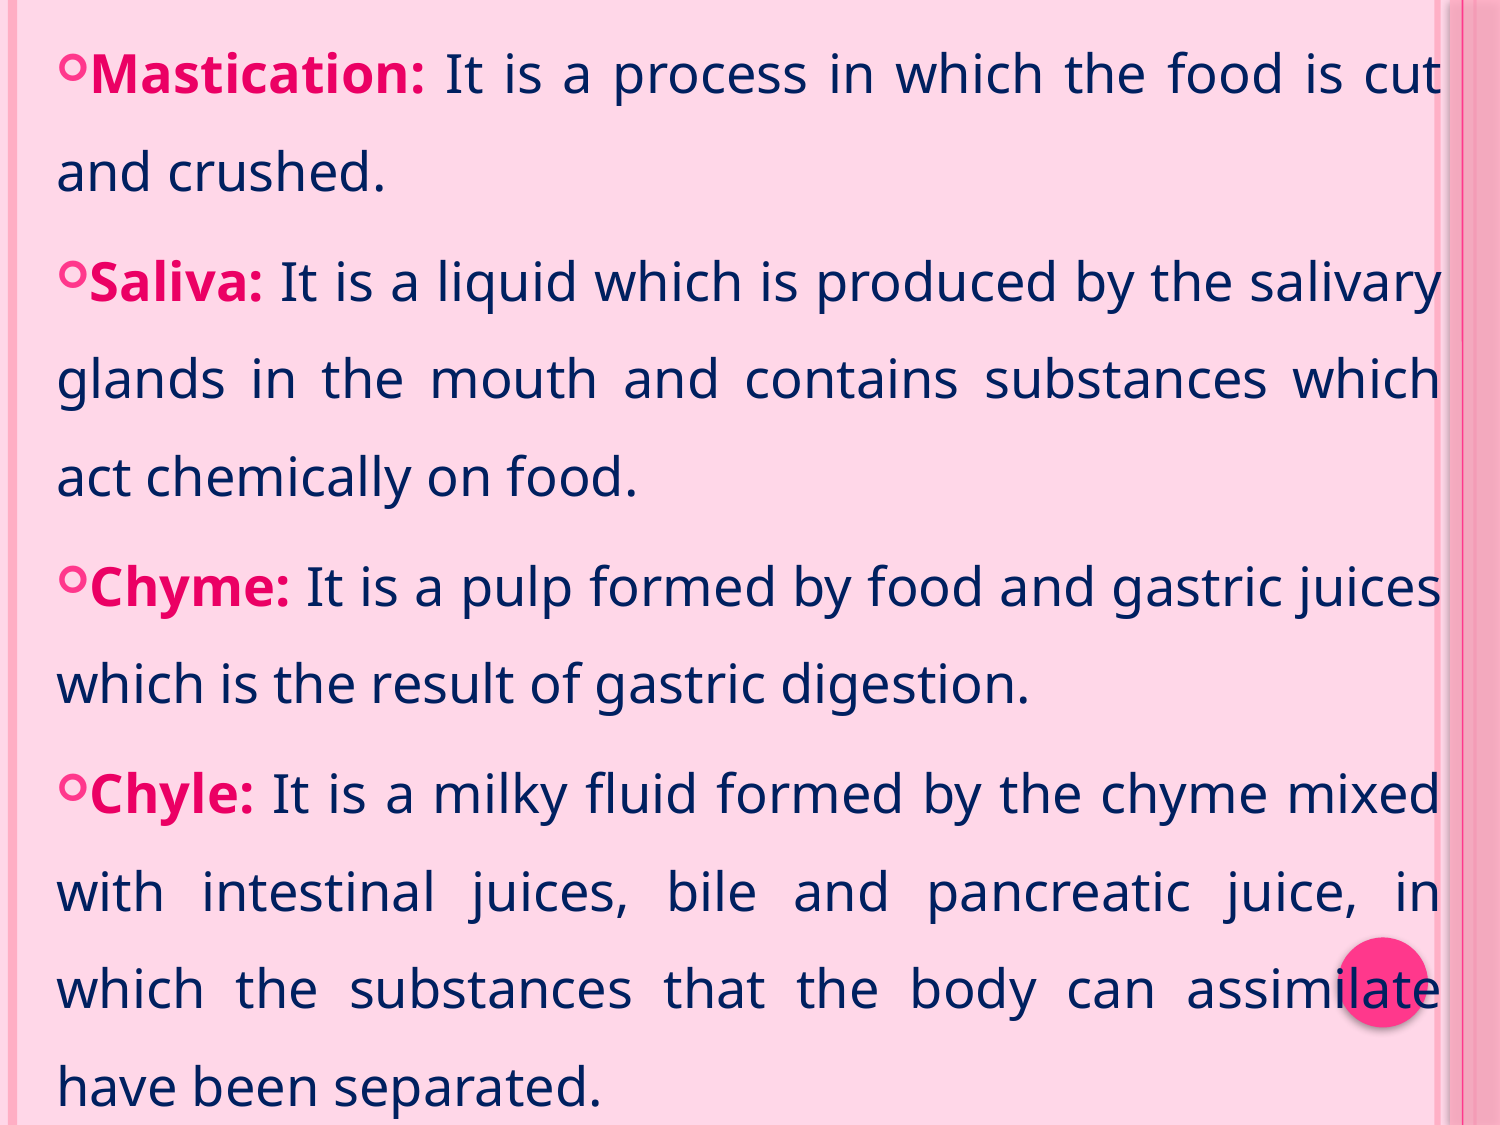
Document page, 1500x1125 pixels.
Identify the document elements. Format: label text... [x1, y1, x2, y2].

list Mastication: It is a process in which the food is cut and crushed. Saliva: It is a liquid which is produced by the salivary glands in the mouth and contains substances which act chemically on food. Chyme: It is a pulp formed by food and gastric juices which is the result of gastric digestion. Chyle: It is a milky fluid formed by the chyme mixed with intestinal juices, bile and pancreatic juice, in which the substances that the body can assimilate have been separated. [41, 0, 1459, 1106]
